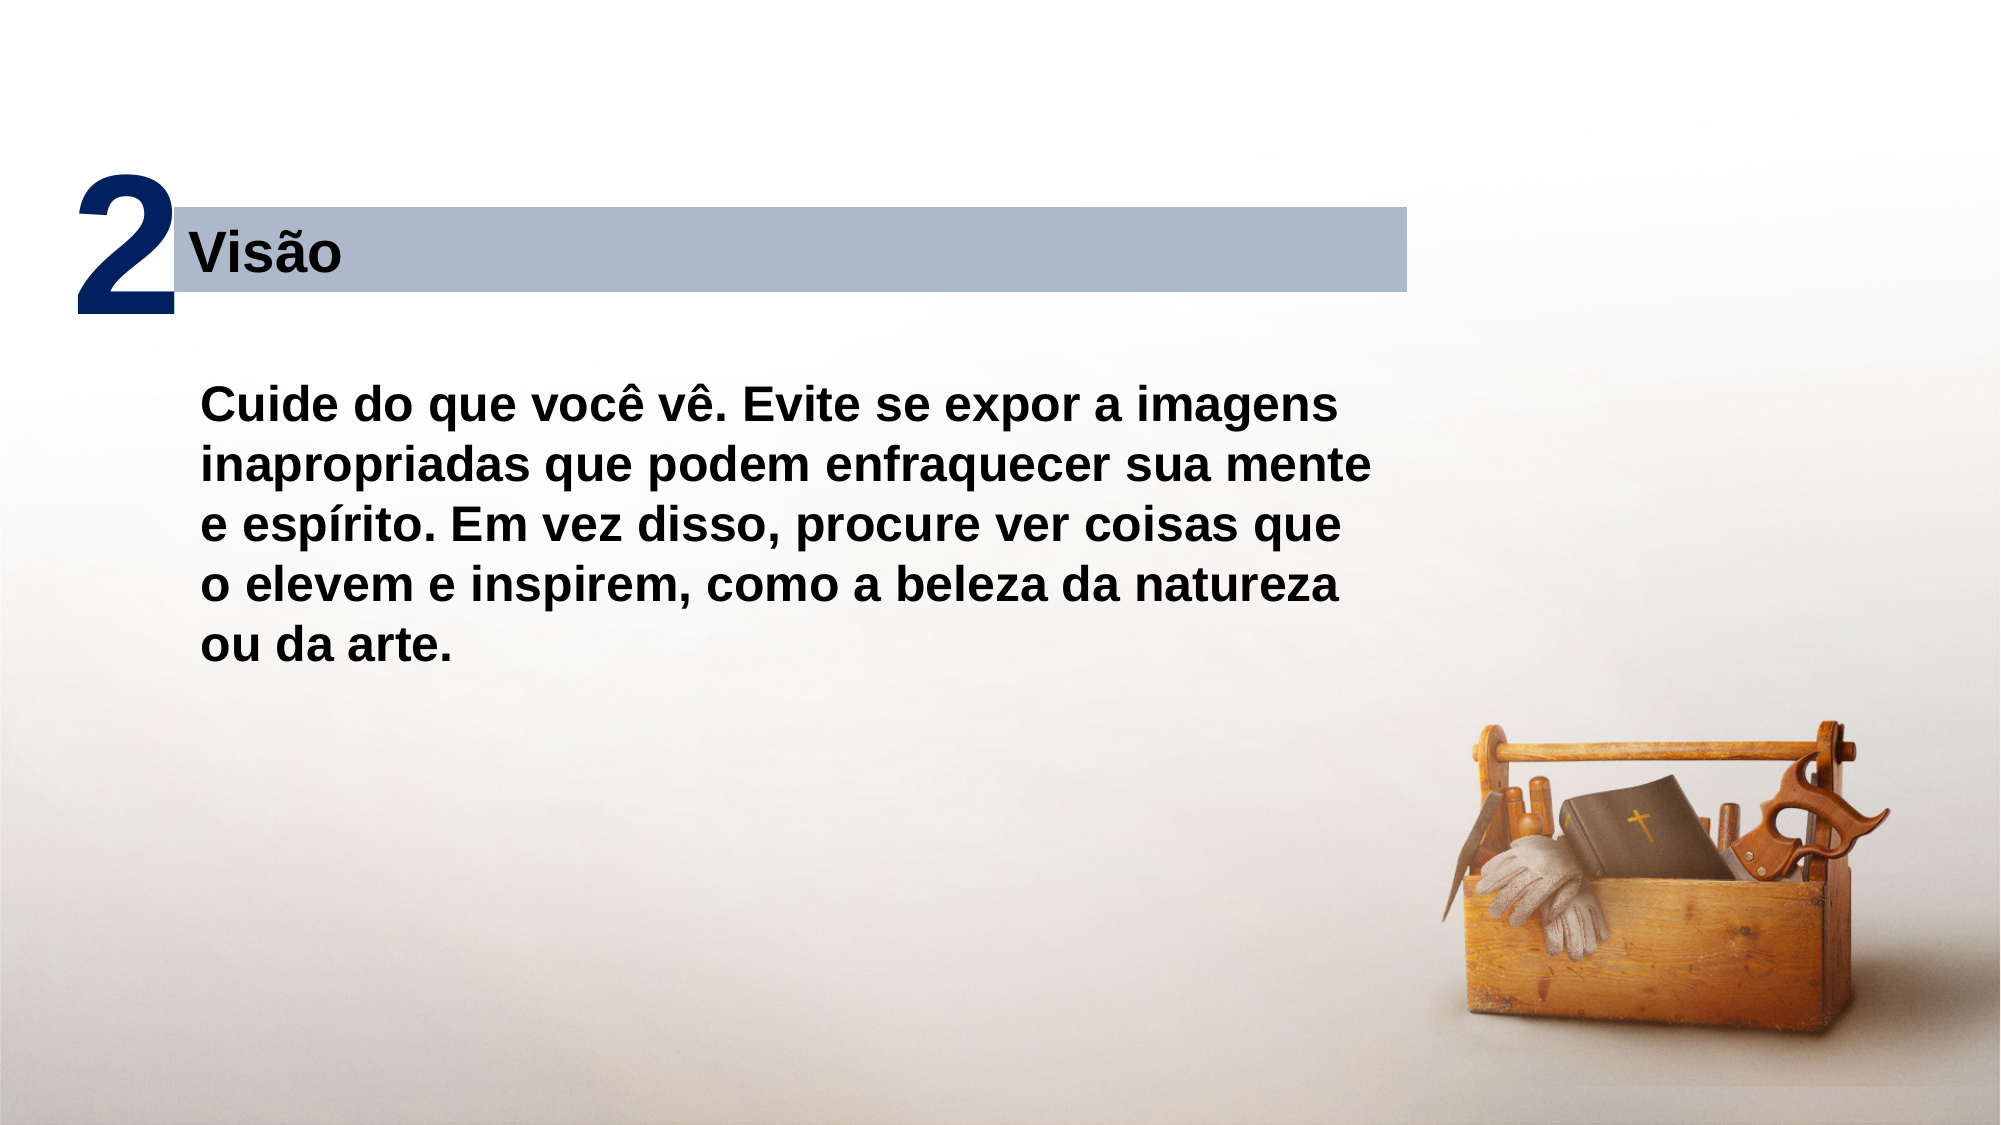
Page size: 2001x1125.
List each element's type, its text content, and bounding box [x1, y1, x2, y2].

picture [0, 0, 2001, 1125]
text_box Visão [174, 207, 1407, 292]
text_box 2 [56, 107, 150, 362]
text_box Cuide do que você vê. Evite se expor a imagens inapropriadas que podem enfraquecer sua mente e espírito. Em vez disso, procure ver coisas que o elevem e inspirem, como a beleza da natureza ou da arte. [186, 364, 1395, 680]
